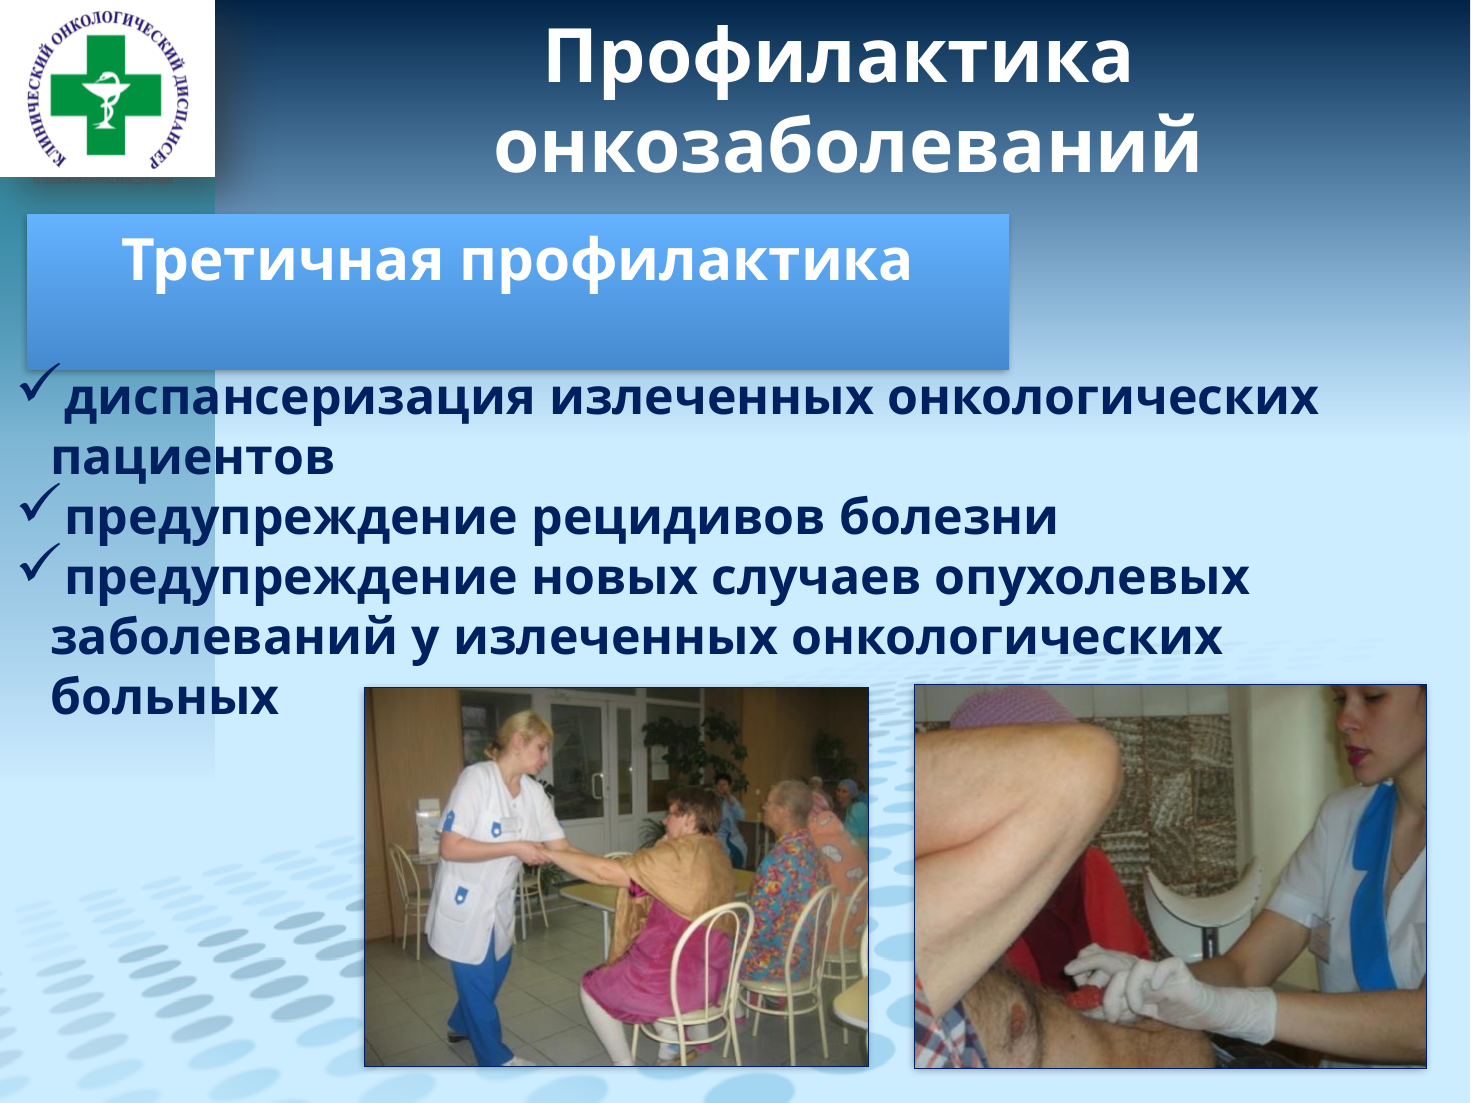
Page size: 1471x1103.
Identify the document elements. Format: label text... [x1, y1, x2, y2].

text_box Третичная профилактика [27, 214, 1010, 357]
picture [215, 184, 1384, 357]
text_box диспансеризация излеченных онкологических пациентов предупреждение рецидивов болезни предупреждение новых случаев опухолевых заболеваний у излеченных онкологических больных [0, 357, 1428, 733]
picture [1376, 186, 1384, 191]
picture [0, 684, 1427, 1103]
text_box Профилактика онкозаболеваний [322, 0, 1376, 195]
picture [0, 0, 215, 204]
picture [228, 177, 236, 183]
